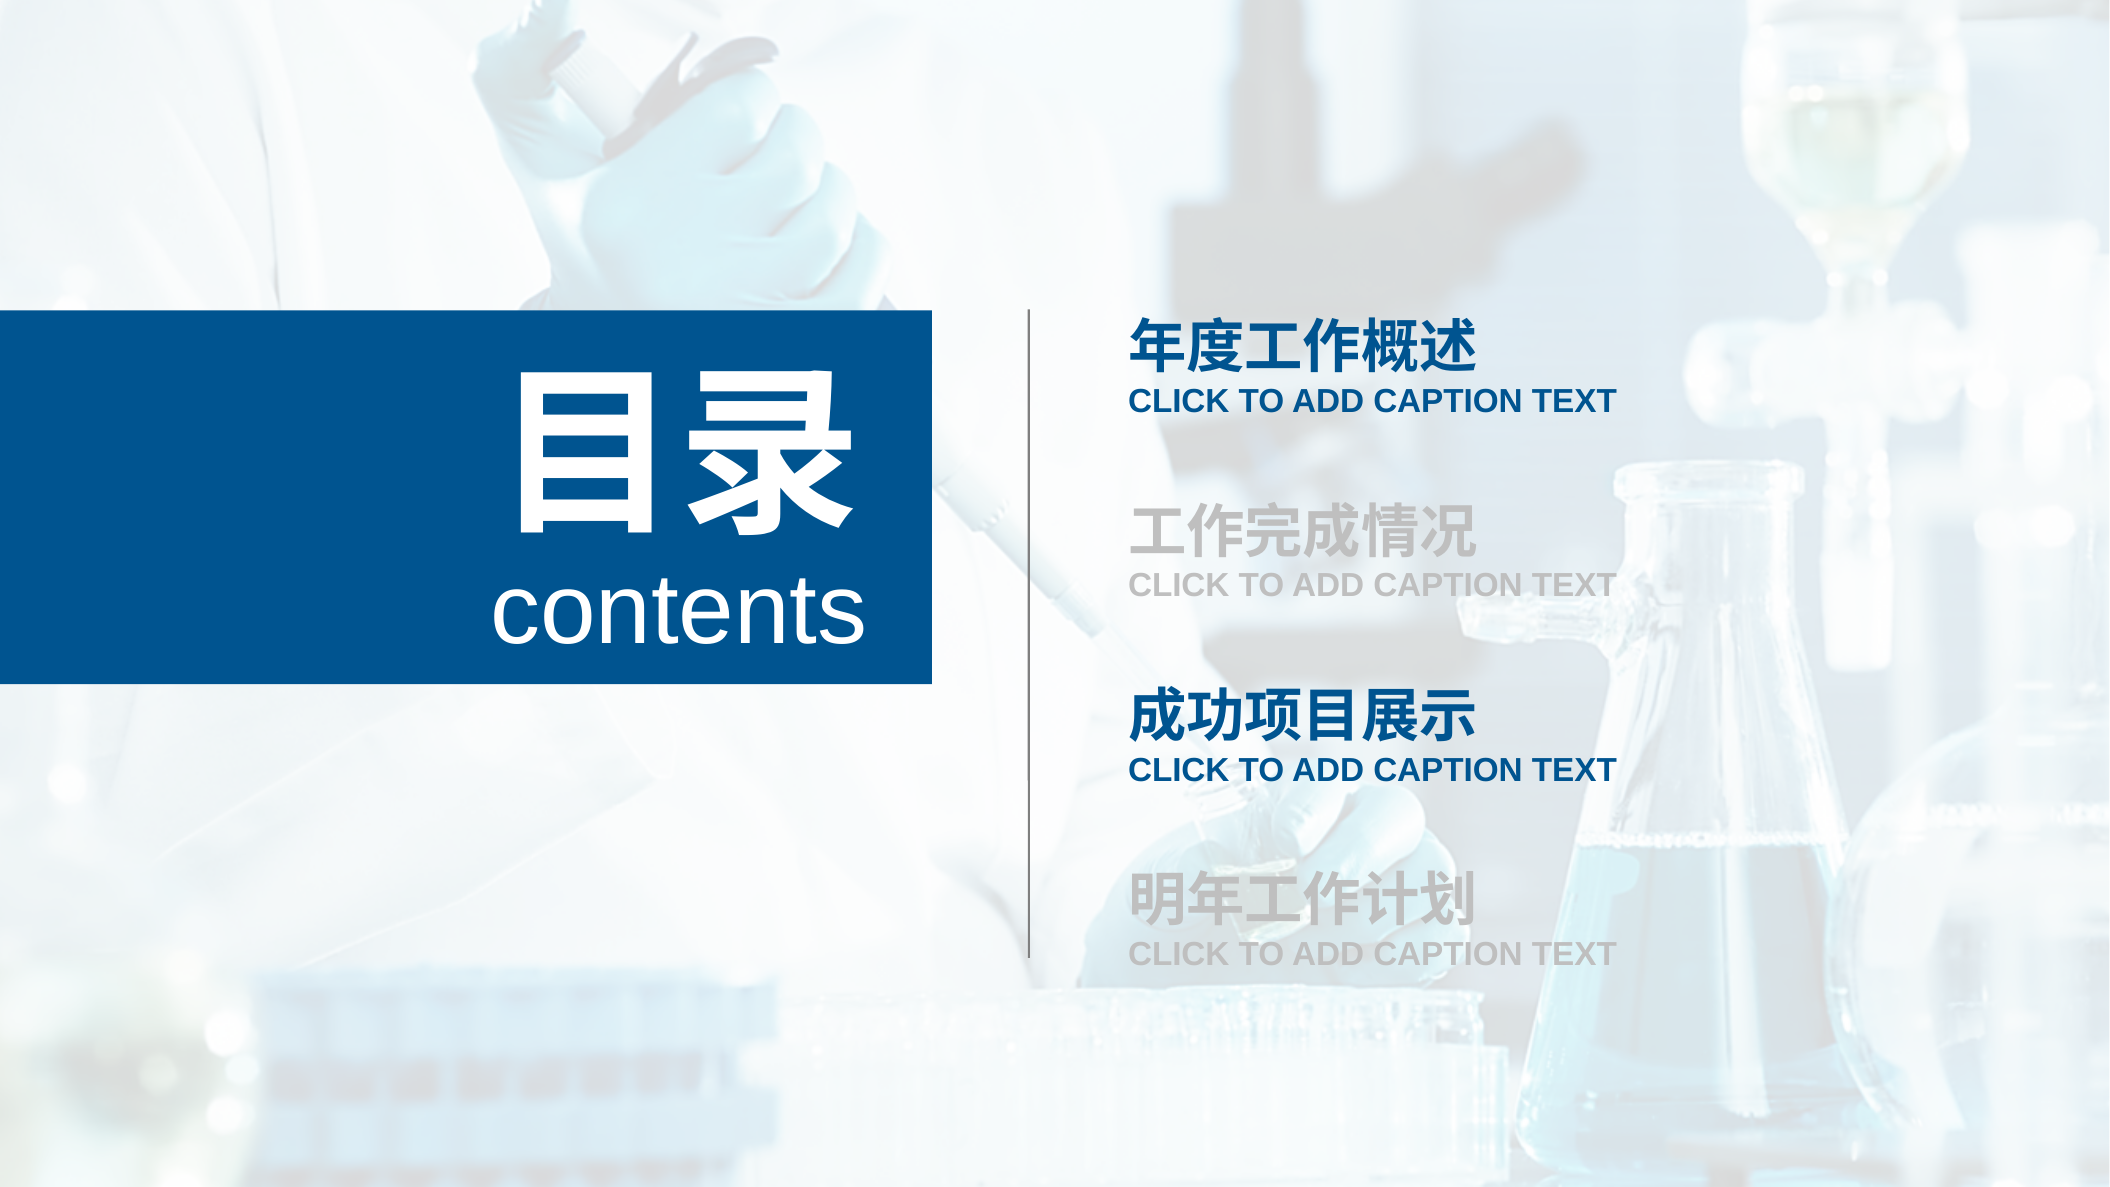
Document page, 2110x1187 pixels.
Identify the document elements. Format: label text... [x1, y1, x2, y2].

text_box 成功项目展示 CLICK TO ADD CAPTION TEXT [1128, 677, 1618, 788]
text_box 年度工作概述 CLICK TO ADD CAPTION TEXT [1128, 309, 1618, 420]
text_box 目录 [495, 335, 863, 556]
text_box 工作完成情况 CLICK TO ADD CAPTION TEXT [1128, 493, 1618, 604]
text_box 明年工作计划 CLICK TO ADD CAPTION TEXT [1128, 862, 1618, 973]
text_box contents [490, 543, 868, 664]
text_box [0, 309, 933, 685]
